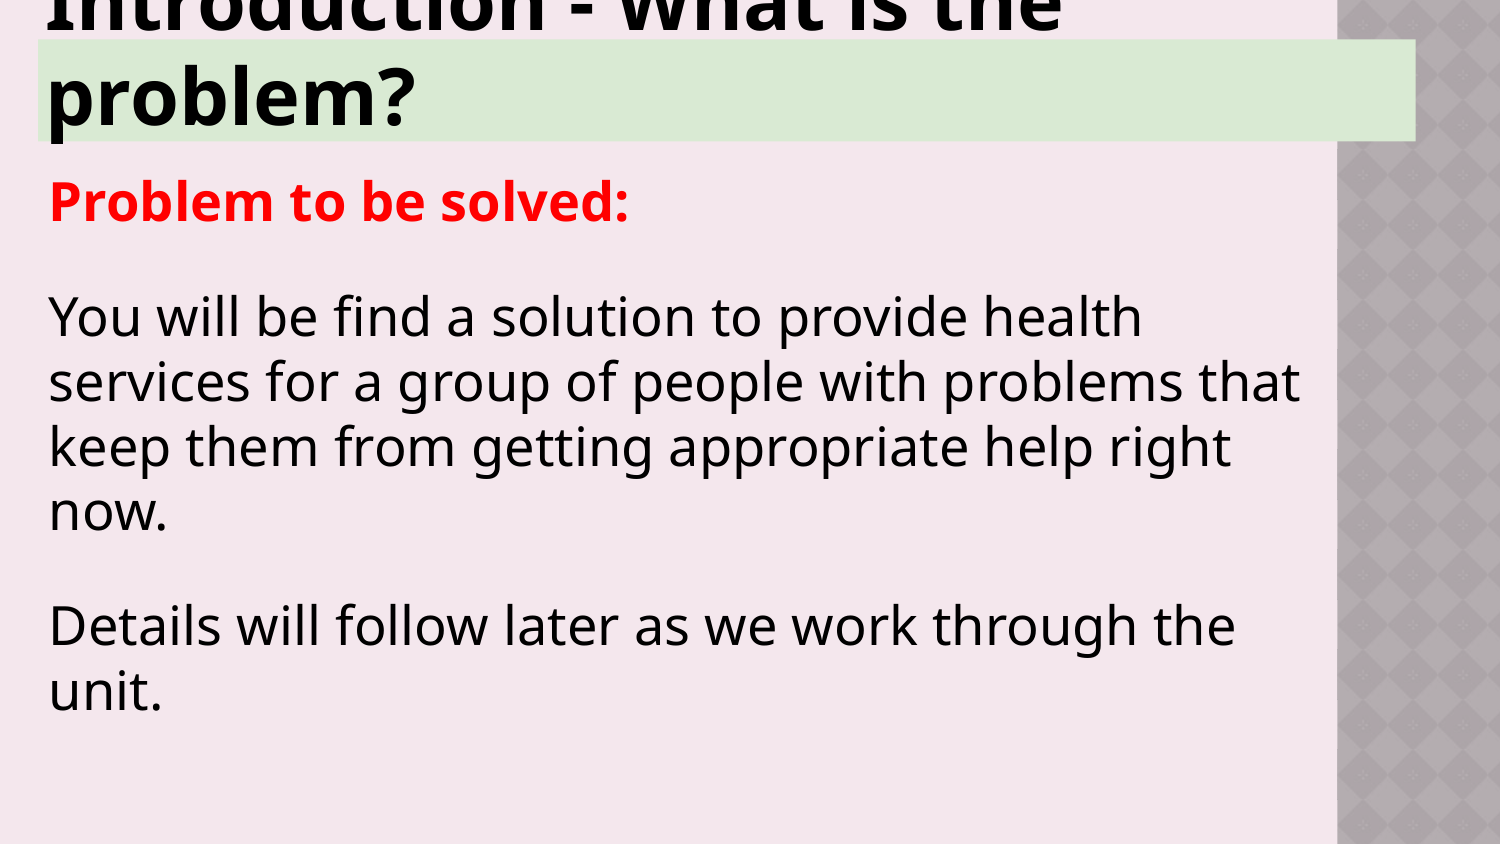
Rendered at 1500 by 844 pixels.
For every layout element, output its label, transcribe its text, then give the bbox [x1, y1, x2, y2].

title Introduction - What is the problem? [38, 39, 1416, 142]
list Problem to be solved: You will be find a solution to provide health services for a group of people with problems that keep them from getting appropriate help right now. Details will follow later as we work through the unit. [34, 159, 1340, 828]
